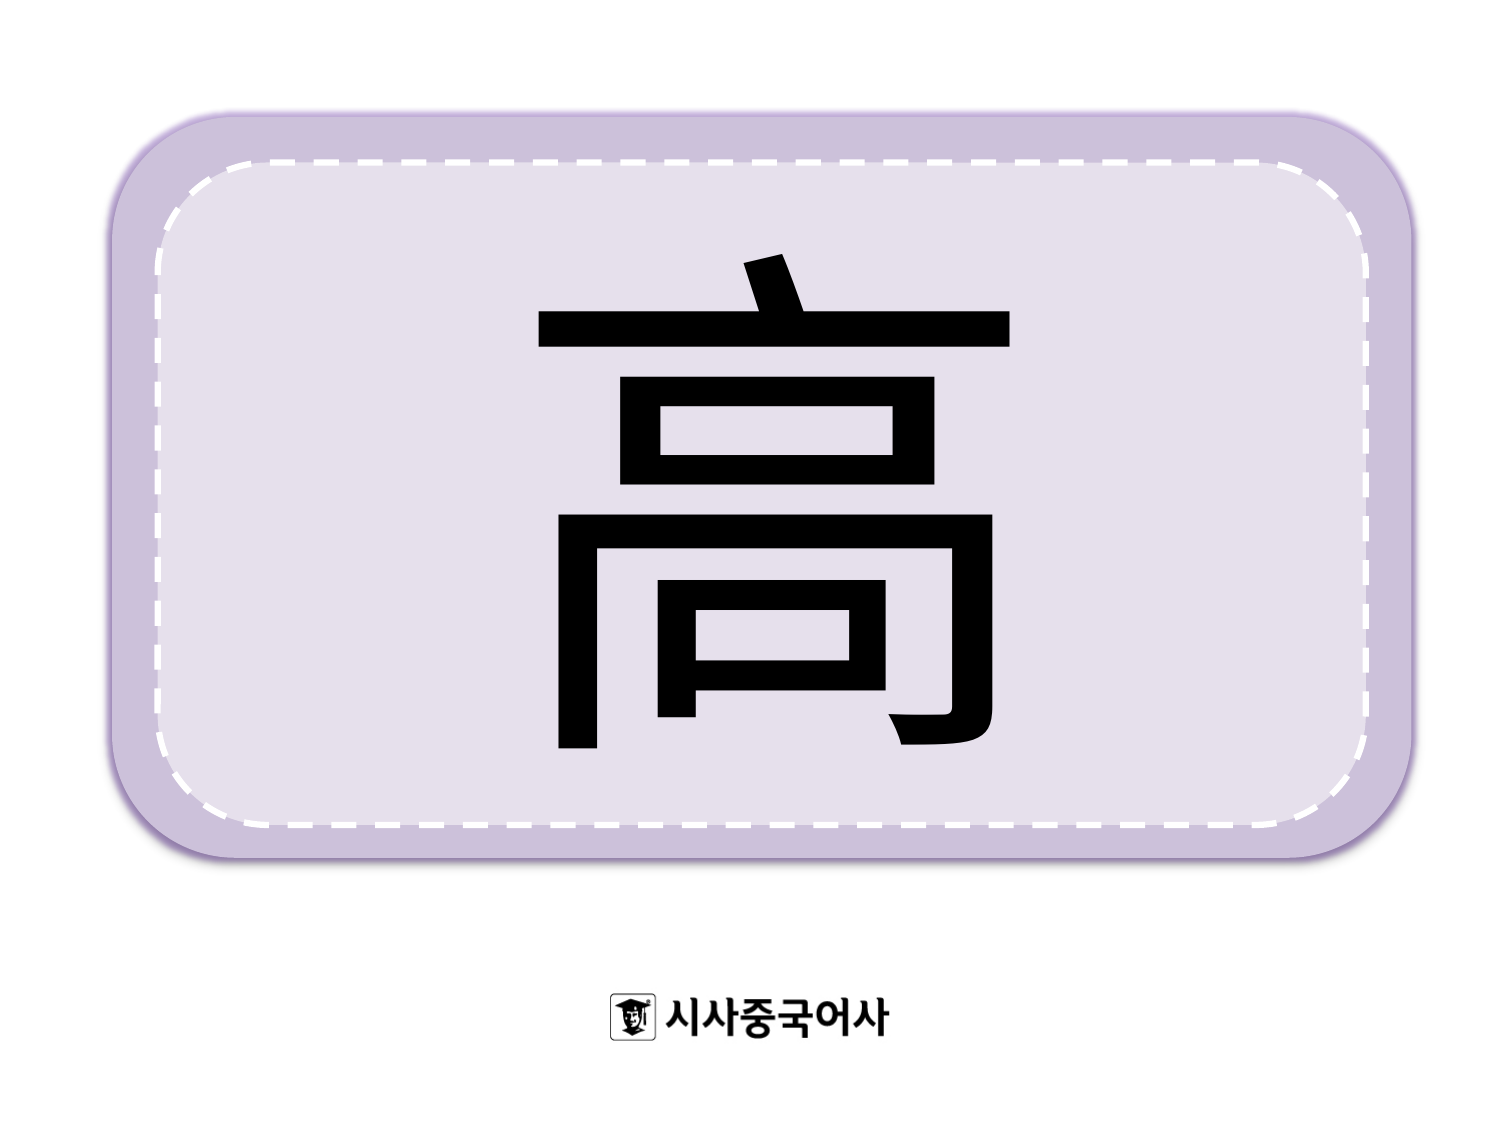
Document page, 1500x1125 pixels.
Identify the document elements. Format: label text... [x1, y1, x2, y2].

picture [602, 987, 898, 1047]
text_box 高 [171, 160, 1380, 824]
